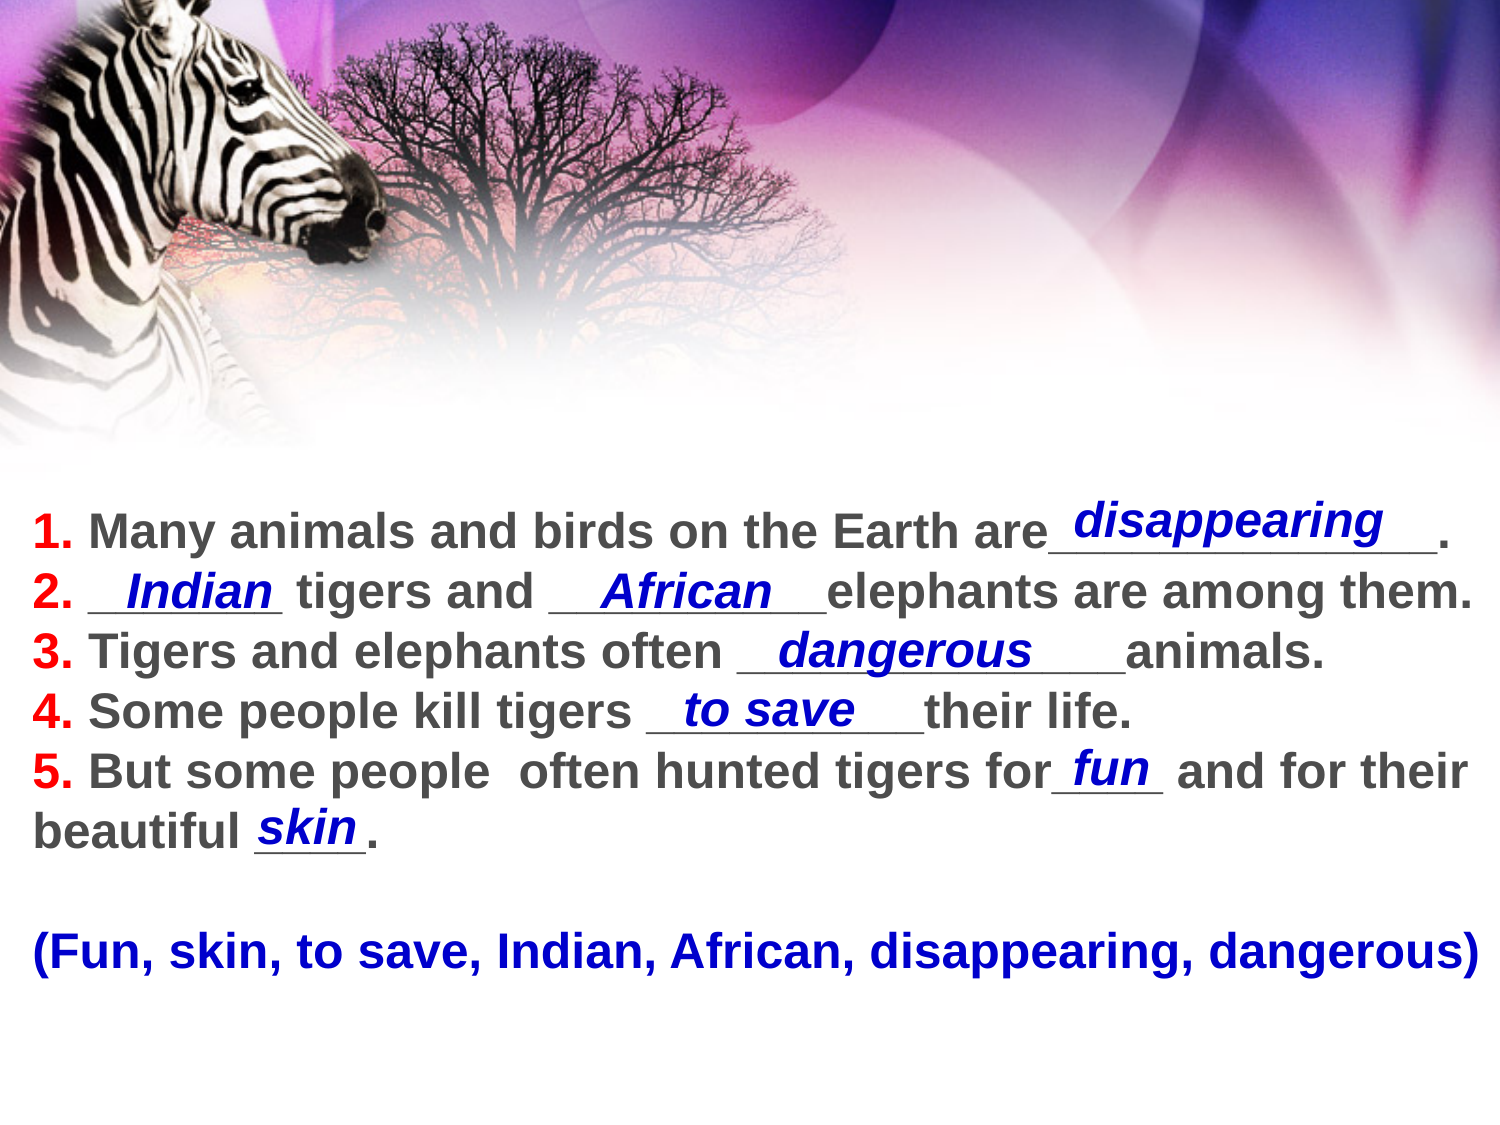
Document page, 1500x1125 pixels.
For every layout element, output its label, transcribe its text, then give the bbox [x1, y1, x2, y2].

text_box disappearing [1058, 479, 1400, 555]
text_box skin [242, 786, 373, 862]
picture [0, 0, 1500, 1125]
text_box Indian [101, 550, 303, 626]
text_box to save [668, 668, 871, 744]
text_box African [585, 550, 788, 626]
text_box fun [1057, 727, 1166, 803]
text_box dangerous [763, 609, 1049, 685]
text_box 1. Many animals and birds on the Earth are______________. 2. _______ tigers and __________elephants are among them. 3. Tigers and elephants often ______________animals. 4. Some people kill tigers __________their life. 5. But some people often hunted tigers for____ and for their beautiful ____. (Fun, skin, to save, Indian, African, disappearing, dangerous) [17, 491, 1500, 1047]
